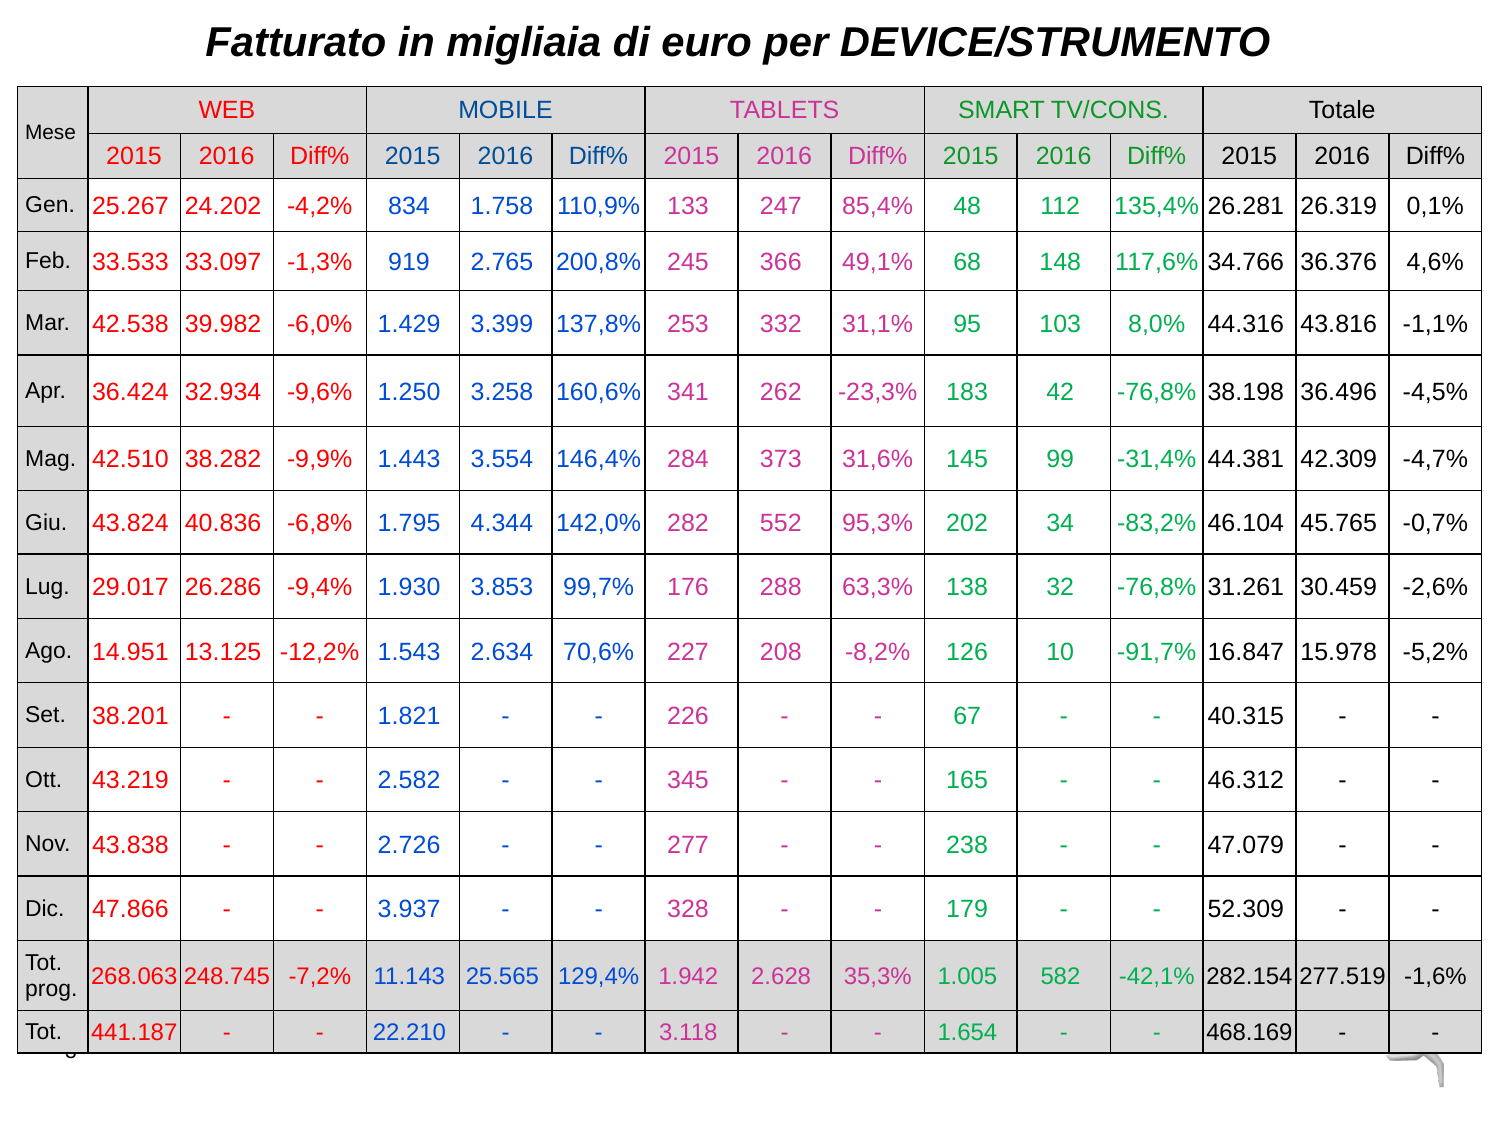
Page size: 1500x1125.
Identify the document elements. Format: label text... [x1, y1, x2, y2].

table_cell 137,8% [553, 291, 644, 354]
table_cell 29.017 [89, 555, 180, 618]
table_cell 42.510 [89, 427, 180, 490]
table_cell 245 [646, 232, 737, 290]
table_cell 1.942 [646, 941, 737, 1010]
table_cell - [1297, 1011, 1388, 1052]
table_cell 26.319 [1297, 179, 1388, 231]
table_cell 2.582 [367, 748, 459, 811]
table_cell 103 [1018, 291, 1110, 354]
table_cell -2,6% [1390, 555, 1481, 618]
table_cell 31,6% [832, 427, 924, 490]
table_cell 52.309 [1204, 877, 1295, 940]
table_cell 42.538 [89, 291, 180, 354]
table_cell - [739, 748, 830, 811]
table_cell 22.210 [367, 1011, 459, 1052]
table_cell - [1390, 683, 1481, 747]
table_cell 11.143 [367, 941, 459, 1010]
table_header SMART TV/CONS. [925, 87, 1202, 133]
table_cell - [181, 812, 273, 875]
table_cell -1,6% [1390, 941, 1481, 1010]
table_cell 1.429 [367, 291, 459, 354]
table_cell -4,7% [1390, 427, 1481, 490]
table_cell Set. [18, 683, 87, 747]
table_cell 332 [739, 291, 830, 354]
table_cell 4.344 [460, 491, 551, 553]
table_cell 31,1% [832, 291, 924, 354]
table_cell 38.201 [89, 683, 180, 747]
table_cell 1.930 [367, 555, 459, 618]
table_cell - [553, 683, 644, 747]
table_cell - [1111, 683, 1202, 747]
table_cell Diff% [274, 134, 366, 178]
table_cell -7,2% [274, 941, 366, 1010]
table_cell -83,2% [1111, 491, 1202, 553]
table_cell - [553, 877, 644, 940]
table_cell 49,1% [832, 232, 924, 290]
table_cell - [553, 748, 644, 811]
table_cell 183 [925, 356, 1016, 426]
table_cell - [1111, 812, 1202, 875]
table_cell 1.443 [367, 427, 459, 490]
table_cell 43.219 [89, 748, 180, 811]
table_cell 2016 [1297, 134, 1388, 178]
table_cell -5,2% [1390, 619, 1481, 682]
table_cell Nov. [18, 812, 87, 875]
table_cell 2.726 [367, 812, 459, 875]
table_cell 2016 [739, 134, 830, 178]
table_cell 2.634 [460, 619, 551, 682]
table_cell 3.853 [460, 555, 551, 618]
table_cell 36.376 [1297, 232, 1388, 290]
table_cell - [1297, 748, 1388, 811]
table_cell 38.198 [1204, 356, 1295, 426]
table_cell 834 [367, 179, 459, 231]
table_header Mese [18, 87, 87, 178]
table_cell 2.765 [460, 232, 551, 290]
table_cell 288 [739, 555, 830, 618]
table_cell 165 [925, 748, 1016, 811]
table_cell 68 [925, 232, 1016, 290]
table_cell Giu. [18, 491, 87, 553]
table_cell -9,4% [274, 555, 366, 618]
table_header MOBILE [367, 87, 644, 133]
table_cell 34.766 [1204, 232, 1295, 290]
table_cell 43.838 [89, 812, 180, 875]
table_cell 24.202 [181, 179, 273, 231]
table_cell 366 [739, 232, 830, 290]
table_cell -12,2% [274, 619, 366, 682]
table_cell - [460, 748, 551, 811]
table_cell 48 [925, 179, 1016, 231]
table_cell 44.316 [1204, 291, 1295, 354]
table_cell Gen. [18, 179, 87, 231]
table_header WEB [89, 87, 366, 133]
table_cell - [1297, 812, 1388, 875]
table_cell - [1390, 1011, 1481, 1052]
table_cell Diff% [553, 134, 644, 178]
table_cell 36.496 [1297, 356, 1388, 426]
table_cell -42,1% [1111, 941, 1202, 1010]
table_cell - [1297, 683, 1388, 747]
table_cell Tot. prog. [18, 941, 87, 1010]
table_cell - [832, 1011, 924, 1052]
table_cell 160,6% [553, 356, 644, 426]
table_cell - [274, 683, 366, 747]
table_cell -6,0% [274, 291, 366, 354]
table_cell 135,4% [1111, 179, 1202, 231]
table_cell 2015 [367, 134, 459, 178]
table_cell 2016 [181, 134, 273, 178]
table_cell - [832, 748, 924, 811]
table_cell 44.381 [1204, 427, 1295, 490]
table_cell 277.519 [1297, 941, 1388, 1010]
table_cell -4,5% [1390, 356, 1481, 426]
table_cell 253 [646, 291, 737, 354]
table_cell Diff% [1111, 134, 1202, 178]
table_cell - [274, 812, 366, 875]
table_cell 1.795 [367, 491, 459, 553]
table_cell 26.286 [181, 555, 273, 618]
table_cell Apr. [18, 356, 87, 426]
table_cell 30.459 [1297, 555, 1388, 618]
table_cell -23,3% [832, 356, 924, 426]
table_cell Tot. [18, 1011, 87, 1052]
table_cell 8,0% [1111, 291, 1202, 354]
table_cell - [739, 877, 830, 940]
table_cell - [460, 1011, 551, 1052]
table_cell Diff% [832, 134, 924, 178]
table_cell 1.543 [367, 619, 459, 682]
table_cell 42.309 [1297, 427, 1388, 490]
table_cell 138 [925, 555, 1016, 618]
table_cell Dic. [18, 877, 87, 940]
table_cell 99 [1018, 427, 1110, 490]
table_cell 146,4% [553, 427, 644, 490]
table_cell - [739, 1011, 830, 1052]
table_cell 117,6% [1111, 232, 1202, 290]
table_cell - [832, 877, 924, 940]
table_cell 1.005 [925, 941, 1016, 1010]
table_cell 26.281 [1204, 179, 1295, 231]
table_cell 42 [1018, 356, 1110, 426]
table_cell 31.261 [1204, 555, 1295, 618]
table_cell 227 [646, 619, 737, 682]
table_cell - [832, 683, 924, 747]
table_cell Ott. [18, 748, 87, 811]
table_cell Mag. [18, 427, 87, 490]
table_cell - [460, 812, 551, 875]
table_cell -8,2% [832, 619, 924, 682]
table_cell 247 [739, 179, 830, 231]
table_cell - [1390, 748, 1481, 811]
table_cell 373 [739, 427, 830, 490]
table_cell 25.267 [89, 179, 180, 231]
table_cell 328 [646, 877, 737, 940]
table_cell 13.125 [181, 619, 273, 682]
table_cell 3.399 [460, 291, 551, 354]
table_cell 1.250 [367, 356, 459, 426]
table_cell 40.315 [1204, 683, 1295, 747]
table_cell 10 [1018, 619, 1110, 682]
table_cell -91,7% [1111, 619, 1202, 682]
table_cell 2015 [89, 134, 180, 178]
table_cell - [181, 748, 273, 811]
table_cell 2015 [646, 134, 737, 178]
table_cell 33.097 [181, 232, 273, 290]
table_cell 468.169 [1204, 1011, 1295, 1052]
table_cell -0,7% [1390, 491, 1481, 553]
table_cell 1.758 [460, 179, 551, 231]
table_cell - [1297, 877, 1388, 940]
table_cell - [1111, 748, 1202, 811]
table_header TABLETS [646, 87, 924, 133]
table_cell - [181, 1011, 273, 1052]
table_cell 39.982 [181, 291, 273, 354]
table_cell - [1018, 812, 1110, 875]
table_cell 268.063 [89, 941, 180, 1010]
table_cell 43.816 [1297, 291, 1388, 354]
table_cell -6,8% [274, 491, 366, 553]
text_box [601, 32, 632, 88]
table_cell 2015 [925, 134, 1016, 178]
table_cell - [1018, 1011, 1110, 1052]
table_cell 277 [646, 812, 737, 875]
table_cell 208 [739, 619, 830, 682]
table_cell 582 [1018, 941, 1110, 1010]
table_cell 63,3% [832, 555, 924, 618]
table_header Totale [1204, 87, 1481, 133]
text_box Fatturato in migliaia di euro per DEVICE/STRUMENTO [29, 7, 1447, 72]
table_cell 341 [646, 356, 737, 426]
table_cell 38.282 [181, 427, 273, 490]
table_cell 282.154 [1204, 941, 1295, 1010]
table_cell - [181, 683, 273, 747]
table_cell -1,1% [1390, 291, 1481, 354]
table_cell - [553, 812, 644, 875]
table_cell - [1390, 877, 1481, 940]
table_cell -76,8% [1111, 555, 1202, 618]
table_cell 45.765 [1297, 491, 1388, 553]
table_cell 25.565 [460, 941, 551, 1010]
table_cell 95,3% [832, 491, 924, 553]
table_cell 47.866 [89, 877, 180, 940]
table_cell - [274, 748, 366, 811]
table_cell 142,0% [553, 491, 644, 553]
table_cell 345 [646, 748, 737, 811]
table_cell -31,4% [1111, 427, 1202, 490]
table_cell - [1018, 877, 1110, 940]
table_cell 16.847 [1204, 619, 1295, 682]
table_cell -9,6% [274, 356, 366, 426]
table_cell 46.312 [1204, 748, 1295, 811]
table_cell - [832, 812, 924, 875]
table_cell - [460, 683, 551, 747]
table_cell 248.745 [181, 941, 273, 1010]
table_cell -1,3% [274, 232, 366, 290]
table_cell 32 [1018, 555, 1110, 618]
table_cell -9,9% [274, 427, 366, 490]
text_box [645, 42, 676, 86]
table_cell 282 [646, 491, 737, 553]
table_cell 112 [1018, 179, 1110, 231]
table_cell 110,9% [553, 179, 644, 231]
table_cell - [1018, 748, 1110, 811]
table_cell 200,8% [553, 232, 644, 290]
table_cell 1.654 [925, 1011, 1016, 1052]
table_cell 129,4% [553, 941, 644, 1010]
table_cell 43.824 [89, 491, 180, 553]
table_cell 226 [646, 683, 737, 747]
table_cell Diff% [1390, 134, 1481, 178]
table_cell 145 [925, 427, 1016, 490]
table_cell 202 [925, 491, 1016, 553]
table_cell 2016 [1018, 134, 1110, 178]
table_cell 99,7% [553, 555, 644, 618]
picture [1366, 1054, 1476, 1109]
table_cell 2015 [1204, 134, 1295, 178]
table_cell 32.934 [181, 356, 273, 426]
table_cell 46.104 [1204, 491, 1295, 553]
table_cell - [1018, 683, 1110, 747]
table_cell 33.533 [89, 232, 180, 290]
table_cell 15.978 [1297, 619, 1388, 682]
table_cell 0,1% [1390, 179, 1481, 231]
table_cell Ago. [18, 619, 87, 682]
table_cell - [181, 877, 273, 940]
table_cell 47.079 [1204, 812, 1295, 875]
table_cell 148 [1018, 232, 1110, 290]
table_cell - [1111, 1011, 1202, 1052]
table_cell 262 [739, 356, 830, 426]
table_cell 85,4% [832, 179, 924, 231]
table_cell 179 [925, 877, 1016, 940]
table_cell 284 [646, 427, 737, 490]
table_cell - [1111, 877, 1202, 940]
table_cell -76,8% [1111, 356, 1202, 426]
table_cell 3.554 [460, 427, 551, 490]
table_cell 34 [1018, 491, 1110, 553]
table_cell - [274, 1011, 366, 1052]
table_cell - [739, 812, 830, 875]
table_cell Feb. [18, 232, 87, 290]
table_cell - [274, 877, 366, 940]
table_cell 67 [925, 683, 1016, 747]
table_cell 3.258 [460, 356, 551, 426]
table_cell 14.951 [89, 619, 180, 682]
table_cell -4,2% [274, 179, 366, 231]
table_cell 35,3% [832, 941, 924, 1010]
table_cell - [460, 877, 551, 940]
table_cell 1.821 [367, 683, 459, 747]
table_cell 4,6% [1390, 232, 1481, 290]
table_cell 919 [367, 232, 459, 290]
table_cell 40.836 [181, 491, 273, 553]
table_cell 552 [739, 491, 830, 553]
table_cell 238 [925, 812, 1016, 875]
table_cell 2.628 [739, 941, 830, 1010]
table_cell 70,6% [553, 619, 644, 682]
table_cell 2016 [460, 134, 551, 178]
table_cell 176 [646, 555, 737, 618]
table_cell - [553, 1011, 644, 1052]
table_cell - [739, 683, 830, 747]
table_cell - [1390, 812, 1481, 875]
table_cell 95 [925, 291, 1016, 354]
table_cell 441.187 [89, 1011, 180, 1052]
table_cell 133 [646, 179, 737, 231]
table_cell 36.424 [89, 356, 180, 426]
table_cell Mar. [18, 291, 87, 354]
table_cell Lug. [18, 555, 87, 618]
table_cell 3.118 [646, 1011, 737, 1052]
table_cell 3.937 [367, 877, 459, 940]
table_cell 126 [925, 619, 1016, 682]
